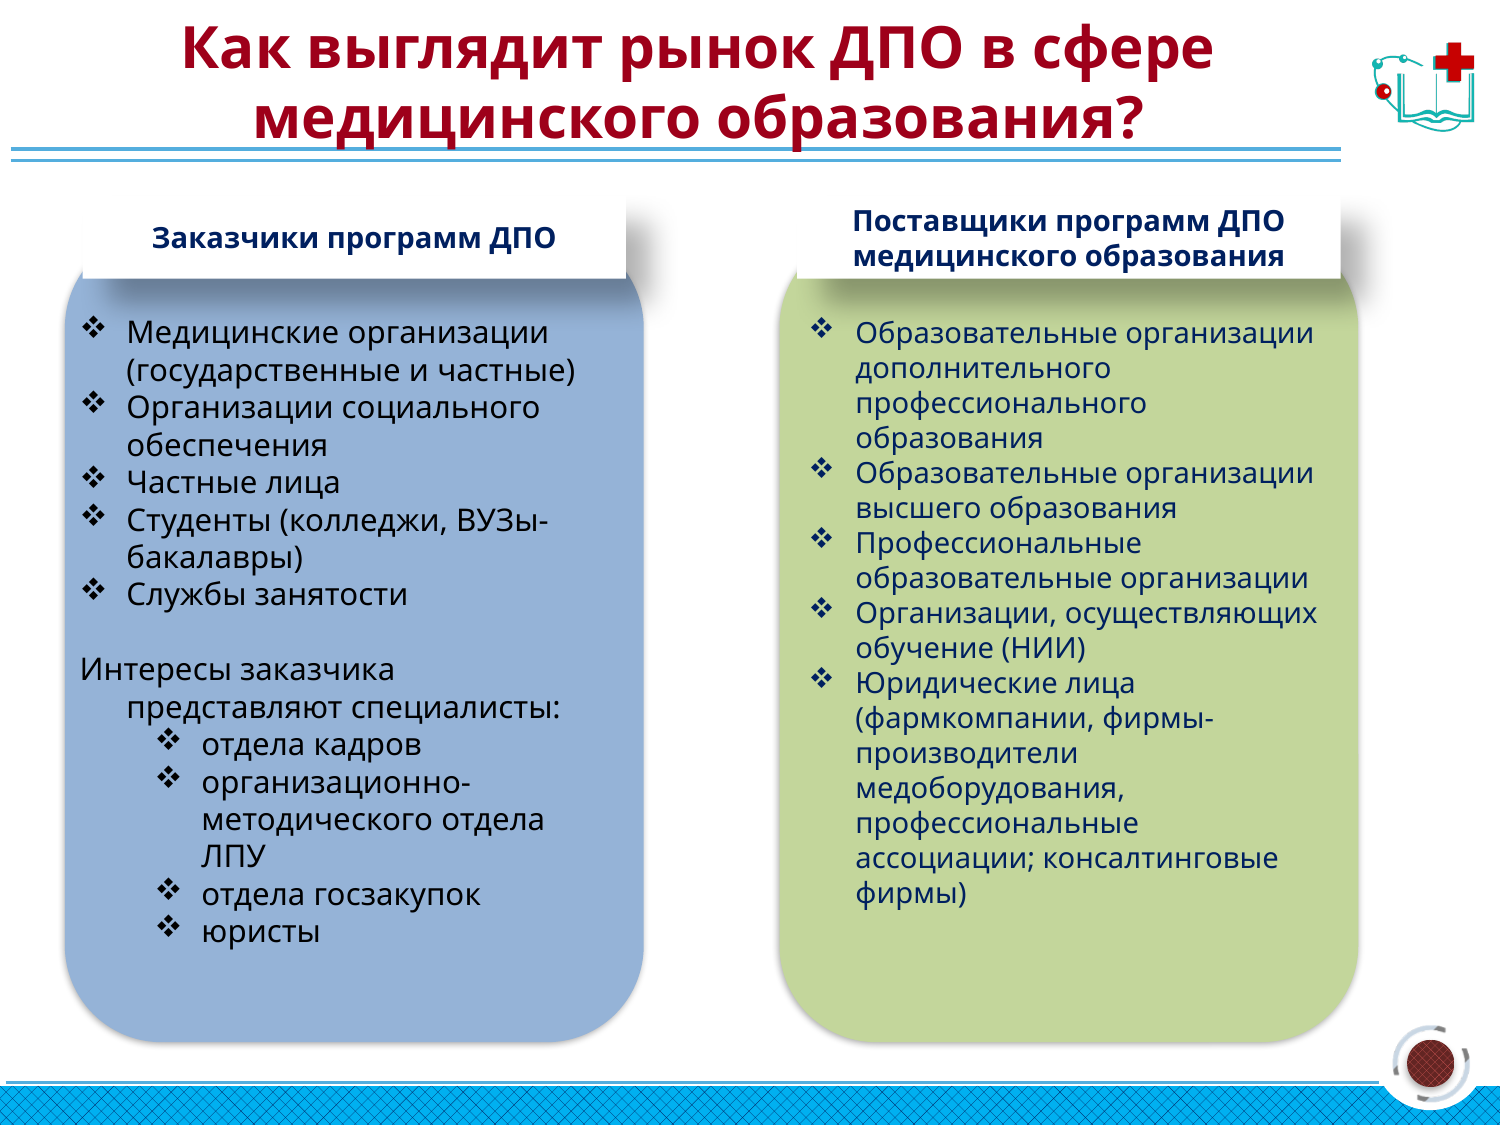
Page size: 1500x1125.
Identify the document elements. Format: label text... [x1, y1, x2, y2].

text_box Заказчики программ ДПО [81, 194, 628, 281]
title Как выглядит рынок ДПО в сфере медицинского образования? [35, 23, 1362, 138]
text_box Образовательные организации дополнительного профессионального образования Образовательные организации высшего образования Профессиональные образовательные организации Организации, осуществляющих обучение (НИИ) Юридические лица (фармкомпании, фирмы-производители медоборудования, профессиональные ассоциации; консалтинговые фирмы) [793, 307, 1341, 917]
text_box Поставщики программ ДПО медицинского образования [795, 194, 1343, 281]
text_box [67, 274, 93, 305]
text_box [779, 275, 1359, 1043]
text_box [65, 322, 644, 1043]
text_box Медицинские организации (государственные и частные) Организации социального обеспечения Частные лица Студенты (колледжи, ВУЗы-бакалавры) Службы занятости Интересы заказчика представляют специалисты: отдела кадров организационно-методического отдела ЛПУ отдела госзакупок юристы [64, 305, 632, 957]
